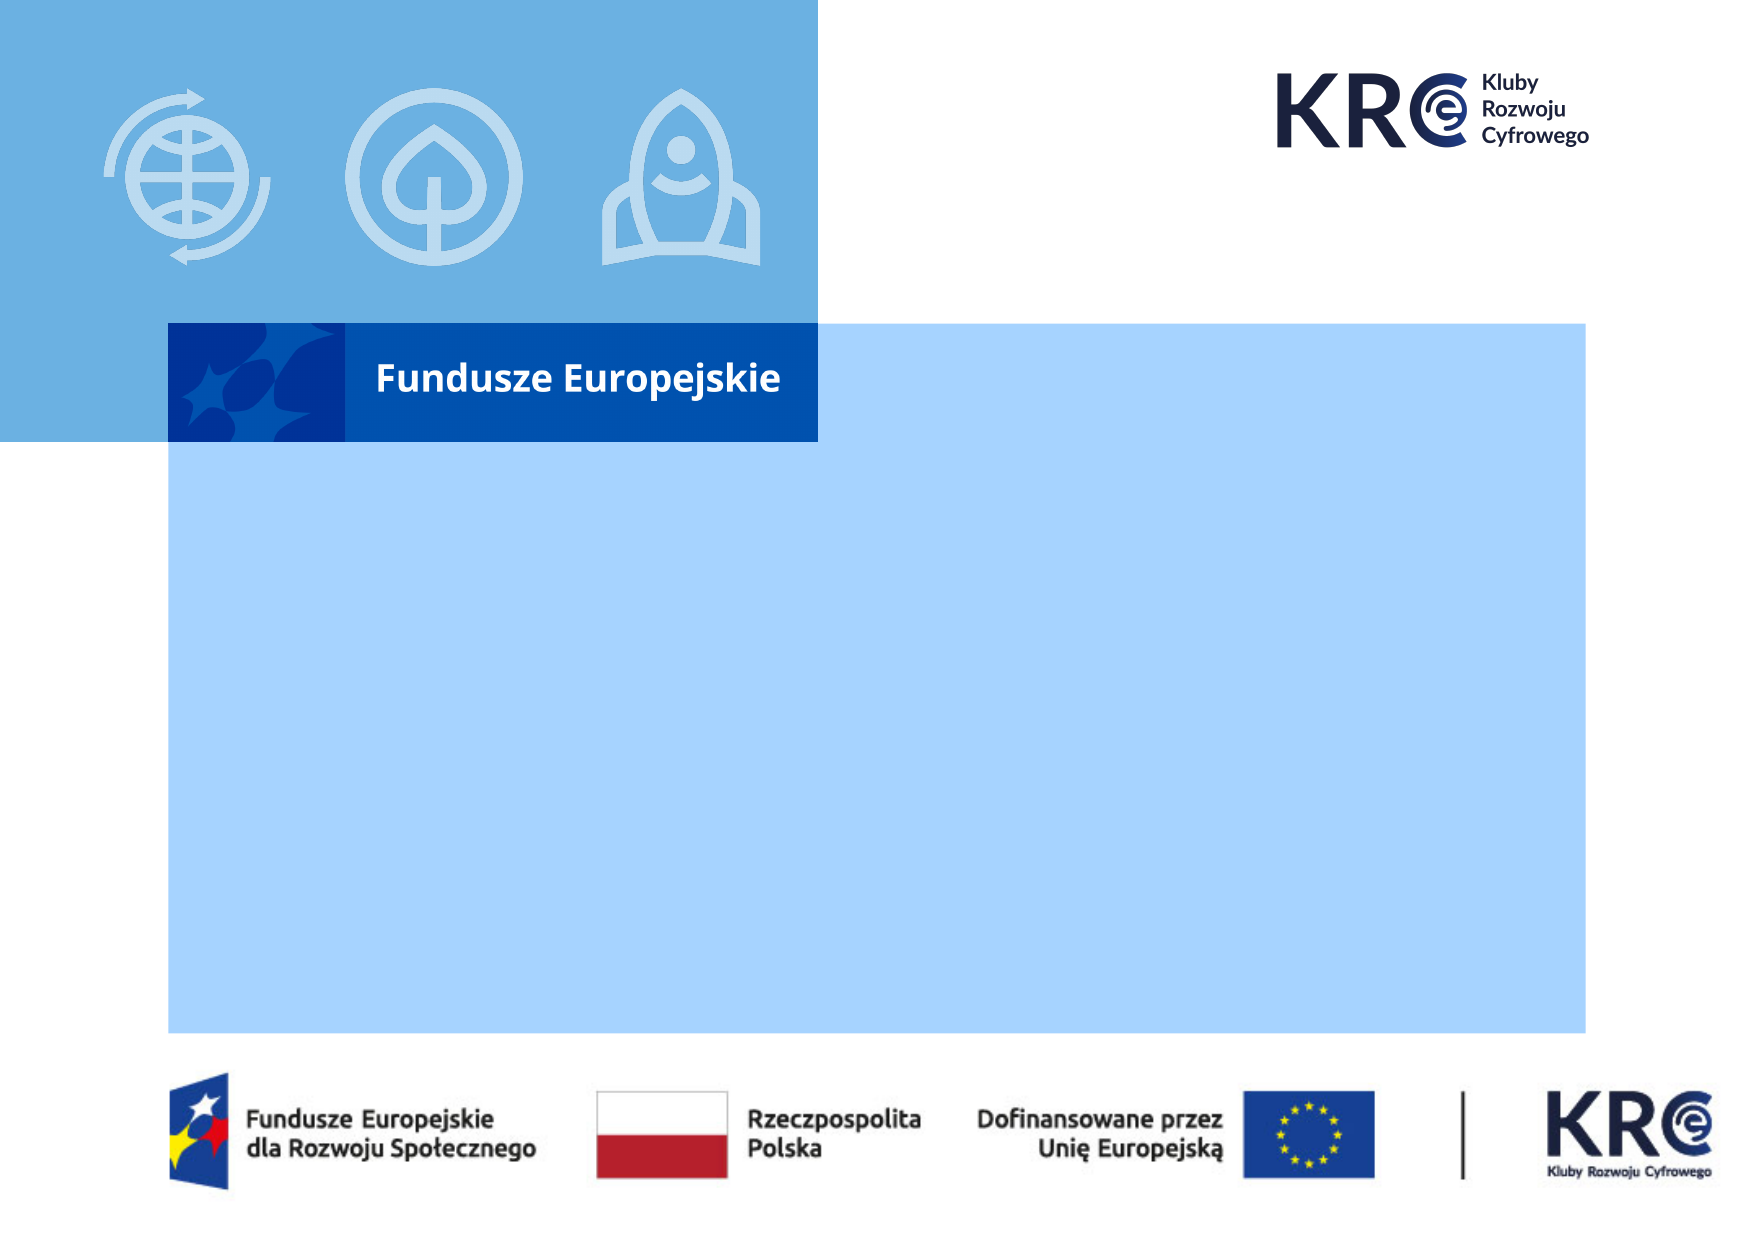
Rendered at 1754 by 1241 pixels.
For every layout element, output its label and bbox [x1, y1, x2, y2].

picture [1243, 55, 1619, 159]
picture [168, 323, 818, 442]
picture [129, 1044, 1730, 1206]
